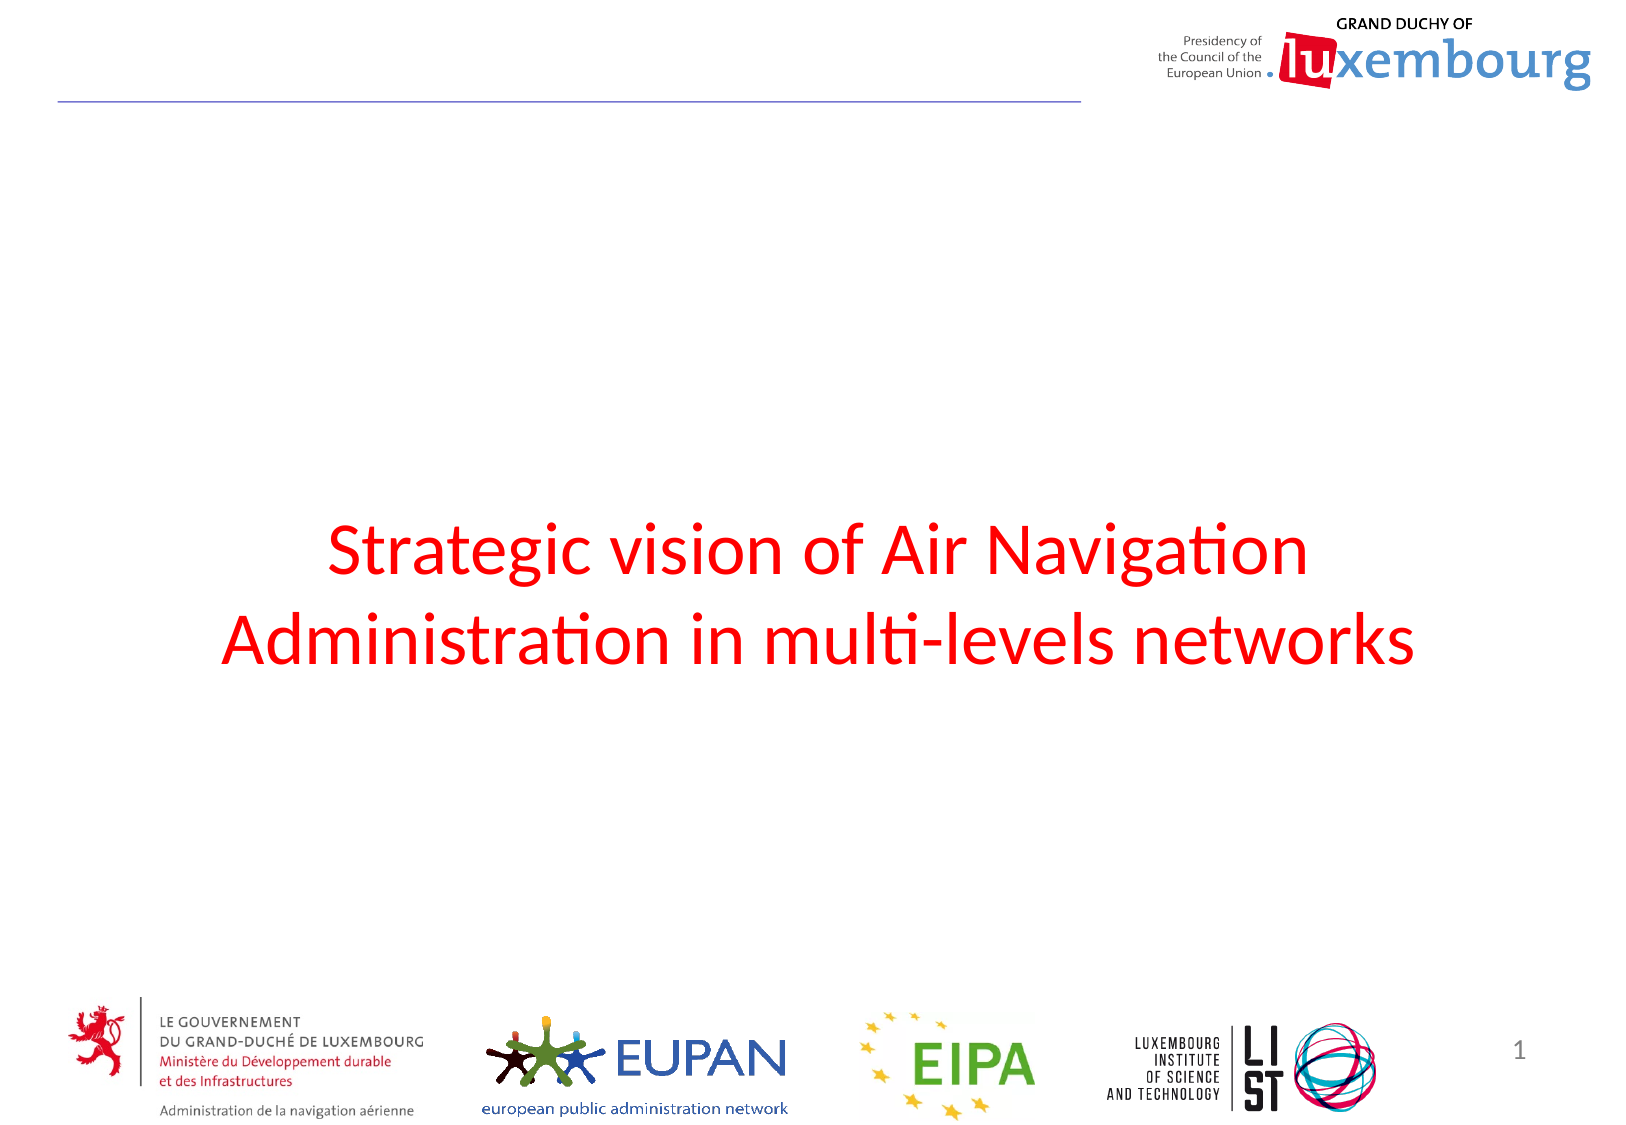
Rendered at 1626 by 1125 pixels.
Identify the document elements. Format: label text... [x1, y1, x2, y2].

picture [1107, 1023, 1376, 1112]
picture [482, 1016, 788, 1117]
picture [1158, 18, 1591, 91]
title Strategic vision of Air Navigation Administration in multi-levels networks [128, 491, 1510, 634]
slide_number 1 [1426, 1023, 1542, 1107]
picture [68, 997, 423, 1119]
picture [859, 1012, 1035, 1121]
